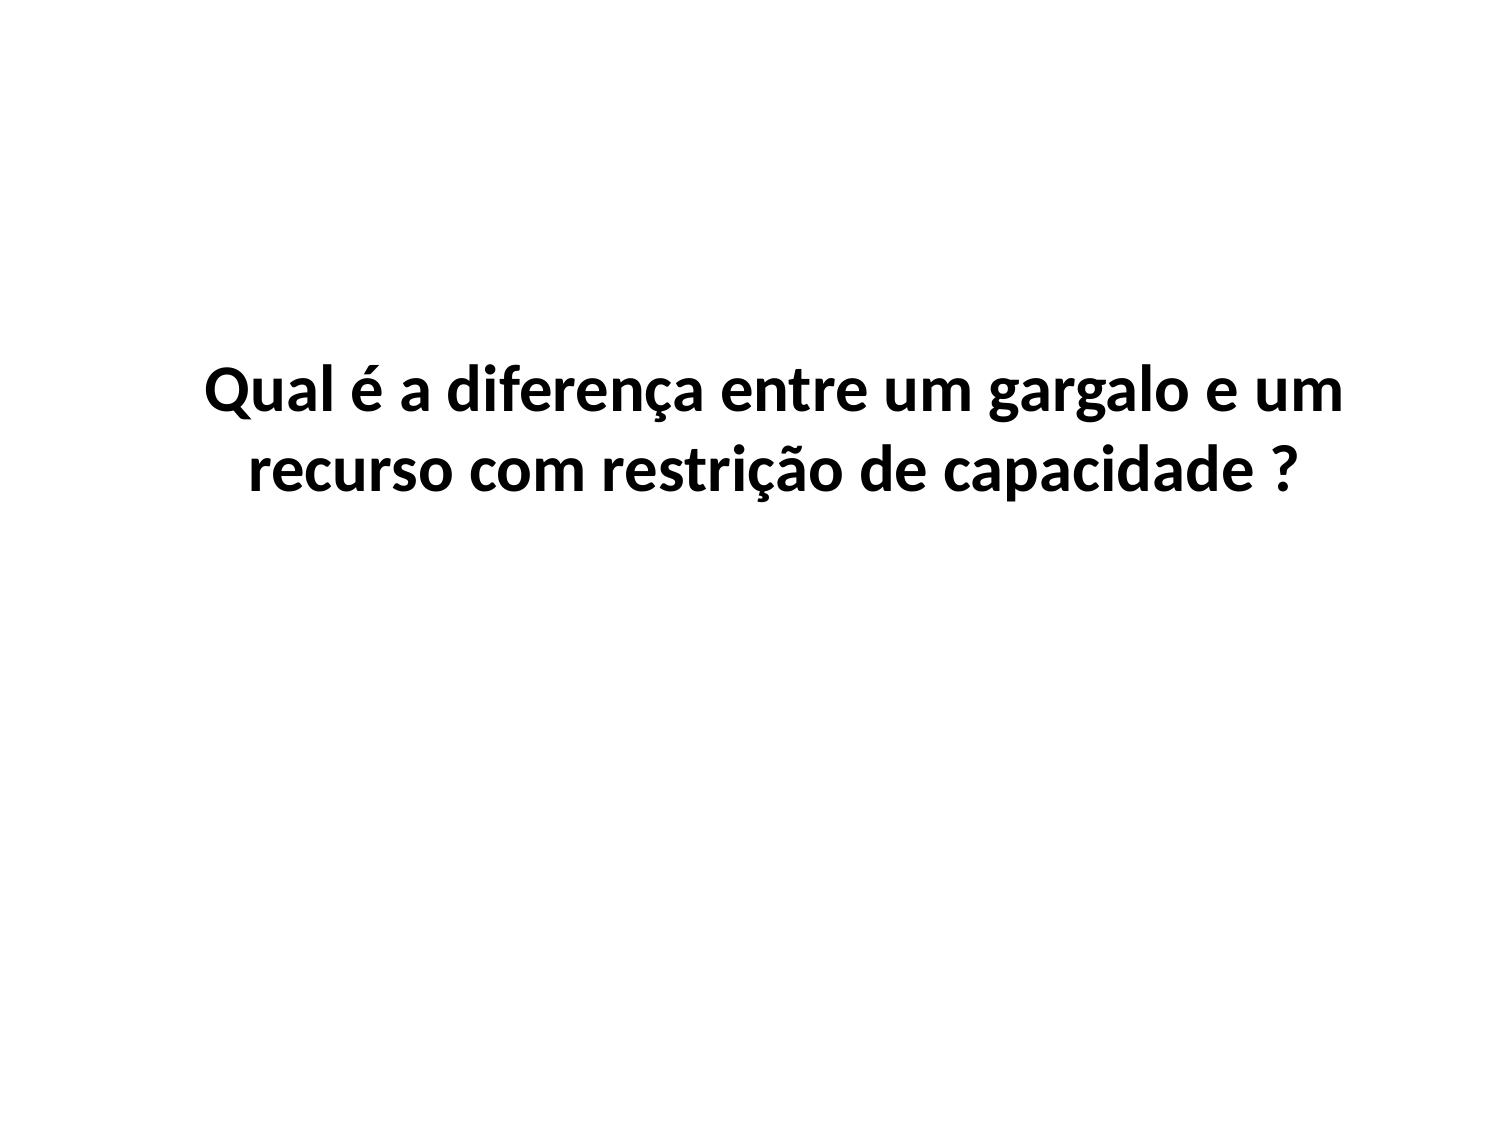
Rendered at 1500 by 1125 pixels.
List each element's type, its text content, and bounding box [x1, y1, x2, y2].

title Qual é a diferença entre um gargalo e um recurso com restrição de capacidade ? [137, 337, 1413, 633]
